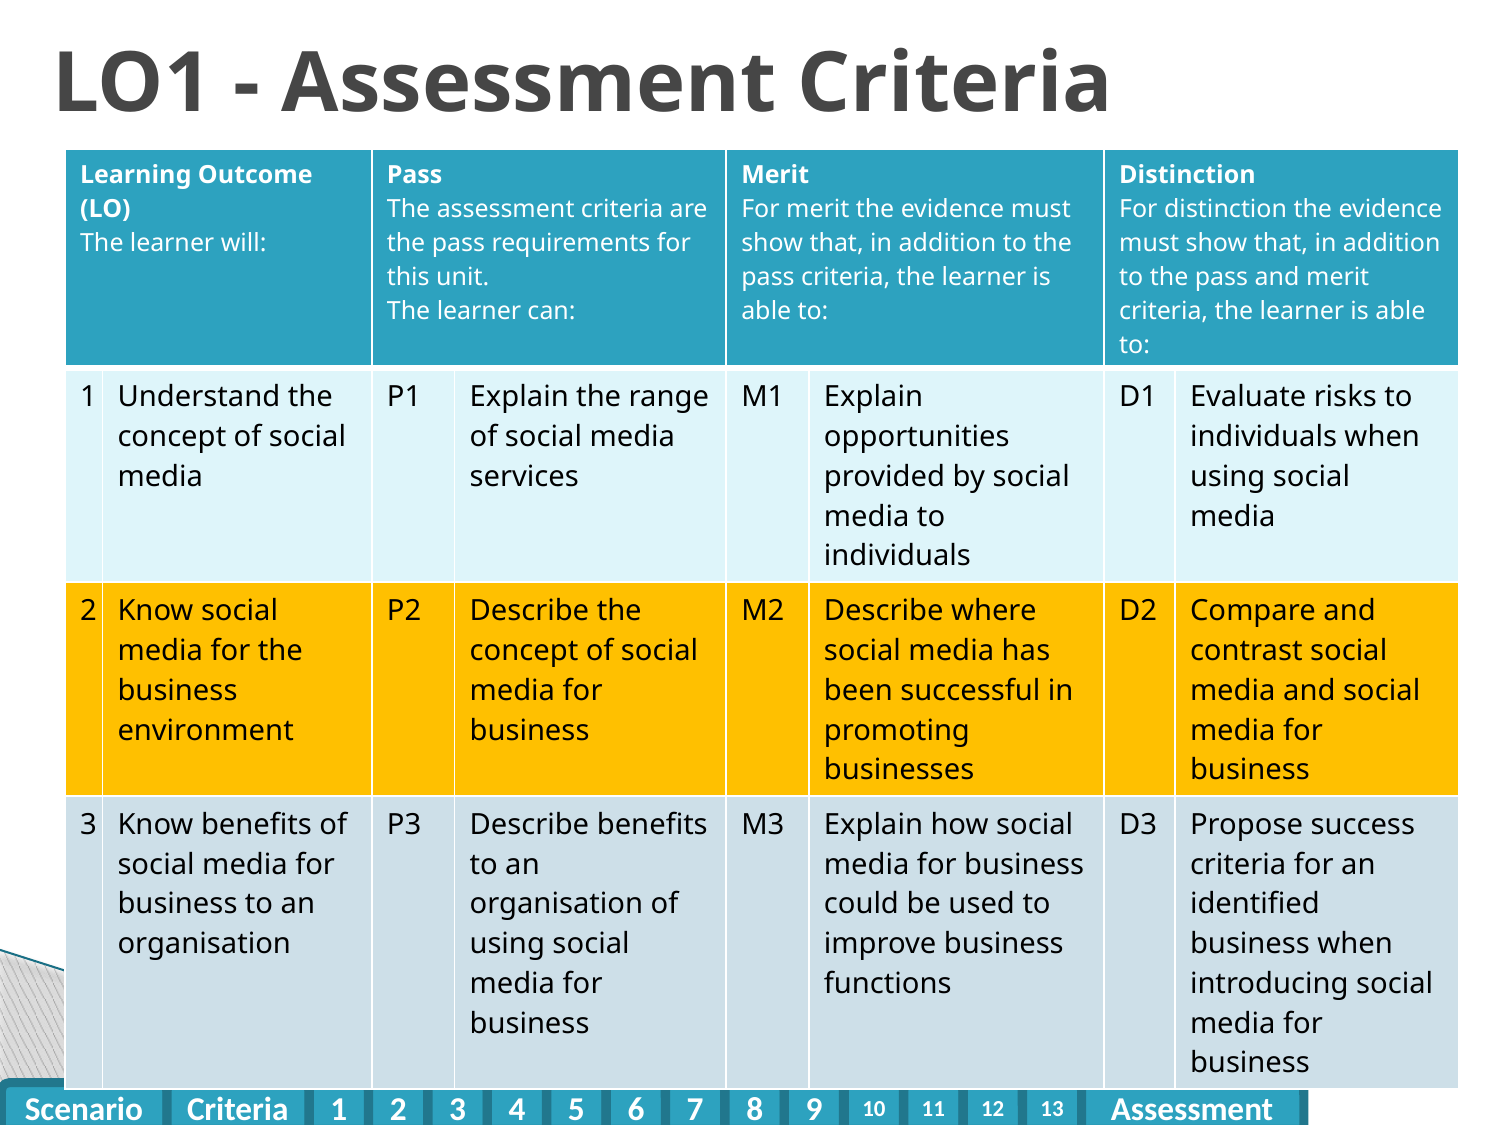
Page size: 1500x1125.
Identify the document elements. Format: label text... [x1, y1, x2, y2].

table_cell Know benefits of social media for business to an organisation [103, 797, 371, 1088]
table_header Merit For merit the evidence must show that, in addition to the pass criteria, the learner is able to: [727, 150, 1103, 365]
table_cell Explain opportunities provided by social media to individuals [810, 371, 1103, 581]
table_cell 3 [66, 797, 102, 1088]
table_cell Explain how social media for business could be used to improve business functions [810, 797, 1103, 1088]
table_cell M3 [727, 797, 808, 1088]
table_cell Describe where social media has been successful in promoting businesses [810, 583, 1103, 795]
table_cell D1 [1105, 371, 1174, 581]
table_cell Evaluate risks to individuals when using social media [1176, 371, 1458, 581]
table_cell D3 [1105, 797, 1174, 1088]
table_cell Know social media for the business environment [103, 583, 371, 795]
table_cell D2 [1105, 583, 1174, 795]
table_header Distinction For distinction the evidence must show that, in addition to the pass and merit criteria, the learner is able to: [1105, 150, 1458, 365]
table_header Learning Outcome (LO) The learner will: [66, 150, 371, 365]
table_cell P2 [373, 583, 454, 795]
table_cell Understand the concept of social media [103, 371, 371, 581]
table_cell Propose success criteria for an identified business when introducing social media for business [1176, 797, 1458, 1088]
table_cell M1 [727, 371, 808, 581]
table_cell P3 [373, 797, 454, 1088]
table_cell Describe the concept of social media for business [455, 583, 725, 795]
table_cell Compare and contrast social media and social media for business [1176, 583, 1458, 795]
table_cell 2 [66, 583, 102, 795]
title LO1 - Assessment Criteria [37, 19, 1471, 138]
table_header Pass The assessment criteria are the pass requirements for this unit. The learner can: [373, 150, 725, 365]
table_cell Describe benefits to an organisation of using social media for business [455, 797, 725, 1088]
table_cell P1 [373, 371, 454, 581]
table_cell M2 [727, 583, 808, 795]
table_cell Explain the range of social media services [455, 371, 725, 581]
table_cell 1 [66, 371, 102, 581]
